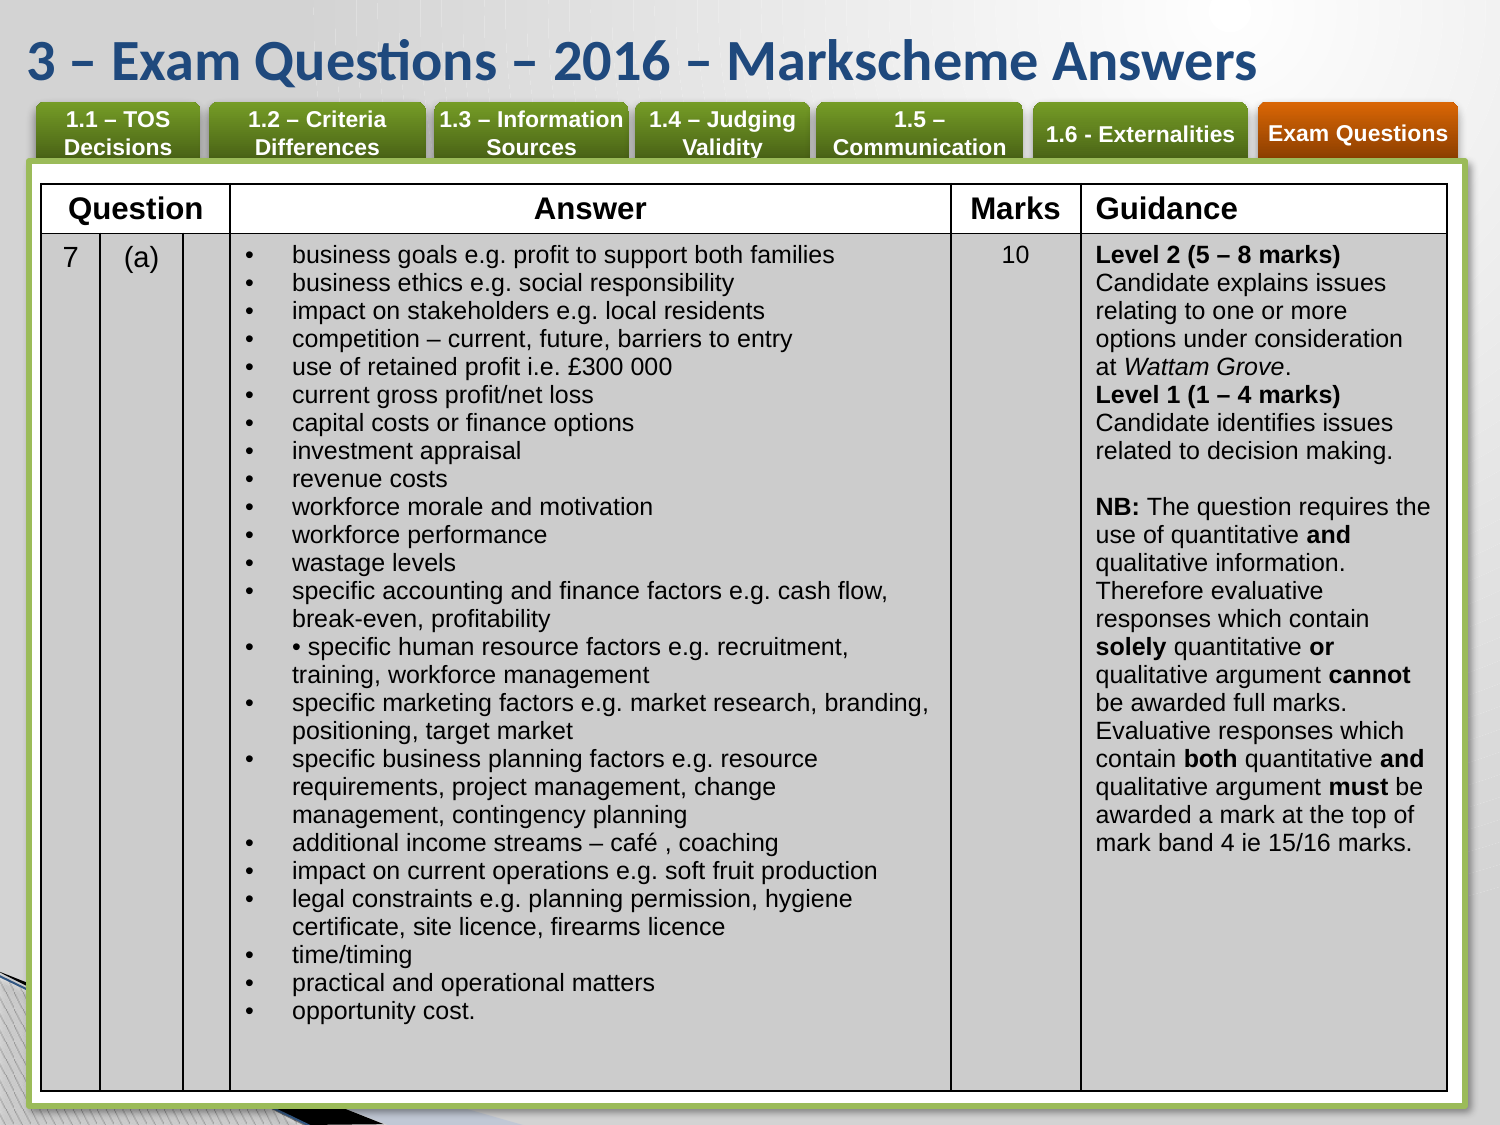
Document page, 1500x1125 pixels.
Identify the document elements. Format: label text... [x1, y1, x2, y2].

table_cell business goals e.g. profit to support both families business ethics e.g. social responsibility impact on stakeholders e.g. local residents competition – current, future, barriers to entry use of retained profit i.e. £300 000 current gross profit/net loss capital costs or finance options investment appraisal revenue costs workforce morale and motivation workforce performance wastage levels specific accounting and finance factors e.g. cash flow, break-even, profitability • specific human resource factors e.g. recruitment, training, workforce management specific marketing factors e.g. market research, branding, positioning, target market specific business planning factors e.g. resource requirements, project management, change management, contingency planning additional income streams – café , coaching impact on current operations e.g. soft fruit production legal constraints e.g. planning permission, hygiene certificate, site licence, firearms licence time/timing practical and operational matters opportunity cost. [231, 234, 950, 1090]
picture [281, 1114, 303, 1125]
table_cell 10 [952, 234, 1080, 1090]
table_header Marks [952, 185, 1080, 233]
table_cell (a) [101, 234, 182, 1090]
table_header Guidance [1082, 185, 1446, 233]
table_cell [184, 234, 229, 1090]
title 3 – Exam Questions – 2016 – Markscheme Answers [11, 11, 1465, 102]
table_header Answer [231, 185, 950, 233]
table_header Question [42, 185, 229, 233]
table_cell 7 [42, 234, 99, 1090]
table_cell Level 2 (5 – 8 marks) Candidate explains issues relating to one or more options under consideration at Wattam Grove. Level 1 (1 – 4 marks) Candidate identifies issues related to decision making. NB: The question requires the use of quantitative and qualitative information. Therefore evaluative responses which contain solely quantitative or qualitative argument cannot be awarded full marks. Evaluative responses which contain both quantitative and qualitative argument must be awarded a mark at the top of mark band 4 ie 15/16 marks. [1082, 234, 1446, 1090]
